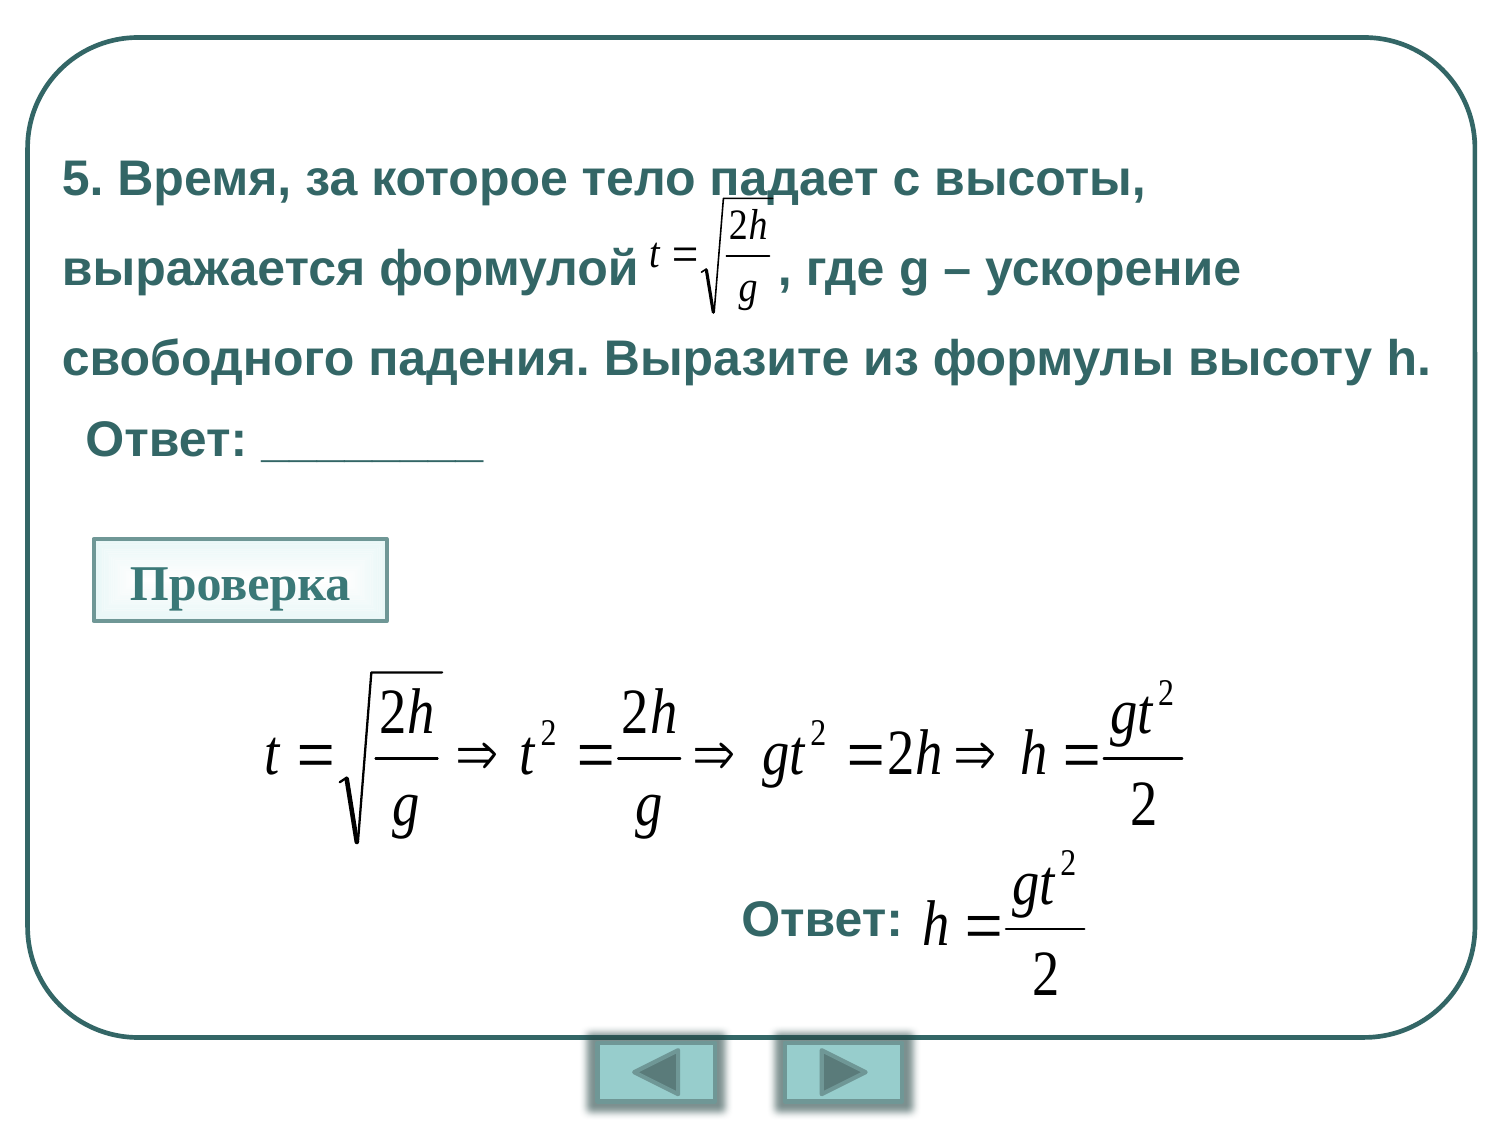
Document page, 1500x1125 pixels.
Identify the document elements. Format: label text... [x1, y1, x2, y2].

text_box [595, 1041, 717, 1104]
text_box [644, 187, 781, 322]
text_box [783, 1041, 904, 1104]
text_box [257, 656, 1196, 856]
list Ответ: ________ [70, 398, 520, 516]
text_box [913, 831, 1097, 1010]
text_box Ответ: [726, 878, 908, 954]
title 5. Время, за которое тело падает с высоты, выражается формулой , где g – ускорение свободного падения. Выразите из формулы высоту h. [46, 105, 1454, 394]
text_box Проверка [92, 537, 389, 623]
